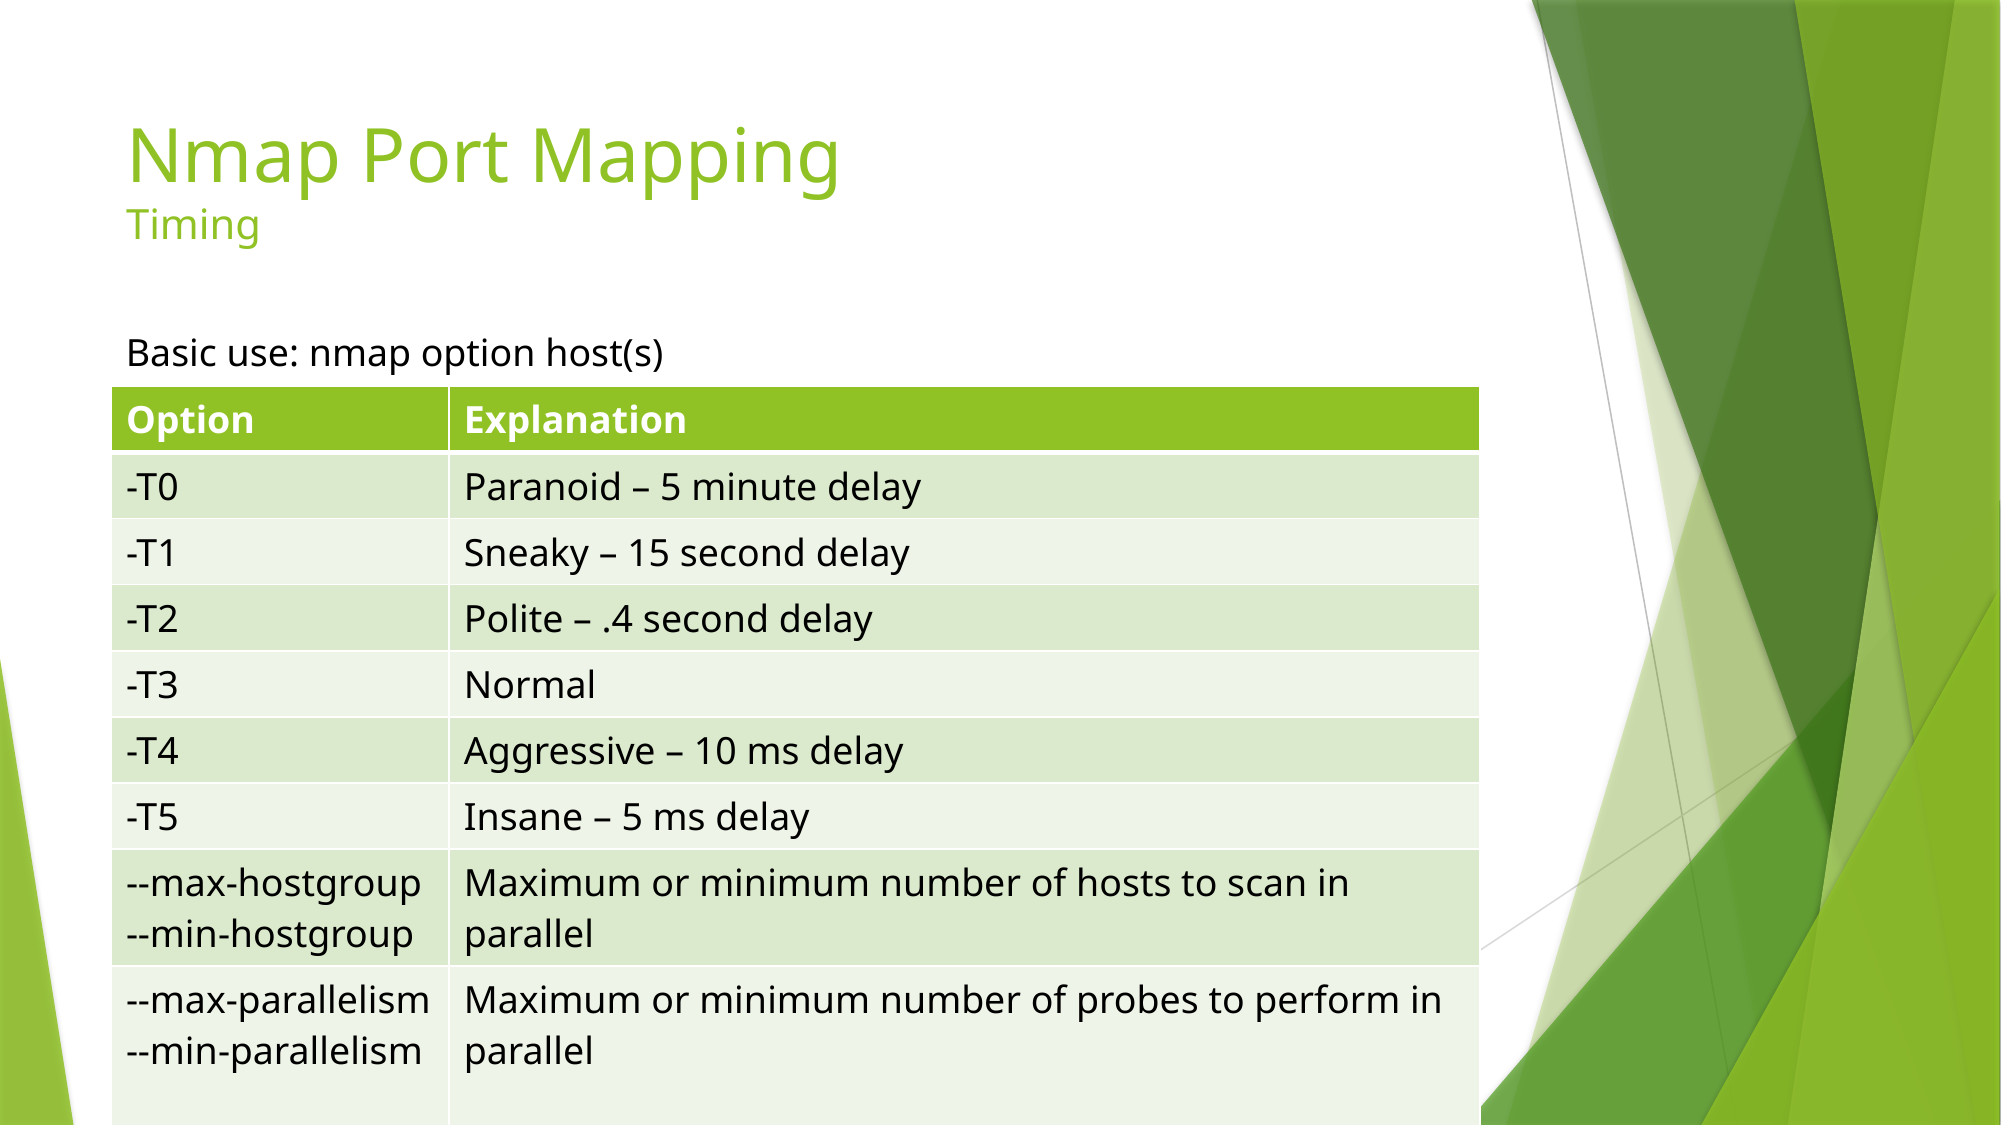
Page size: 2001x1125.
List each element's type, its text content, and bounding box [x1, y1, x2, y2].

table_header Explanation [450, 387, 1479, 450]
table_cell Polite – .4 second delay [450, 585, 1479, 650]
table_cell --max-parallelism --min-parallelism [112, 967, 448, 1125]
table_cell Sneaky – 15 second delay [450, 519, 1479, 584]
table_cell -T0 [112, 455, 448, 518]
table_cell Maximum or minimum number of probes to perform in parallel [450, 967, 1479, 1125]
table_cell -T1 [112, 519, 448, 584]
table_cell -T2 [112, 585, 448, 650]
table_cell Aggressive – 10 ms delay [450, 718, 1479, 782]
table_cell Insane – 5 ms delay [450, 784, 1479, 848]
title Nmap Port Mapping Timing [111, 99, 1522, 317]
table_cell -T5 [112, 784, 448, 848]
table_cell -T4 [112, 718, 448, 782]
table_cell Maximum or minimum number of hosts to scan in parallel [450, 850, 1479, 965]
table_cell -T3 [112, 652, 448, 716]
text_box Basic use: nmap option host(s) [111, 321, 1112, 381]
table_header Option [112, 387, 448, 450]
table_cell Paranoid – 5 minute delay [450, 455, 1479, 518]
table_cell --max-hostgroup --min-hostgroup [112, 850, 448, 965]
table_cell Normal [450, 652, 1479, 716]
